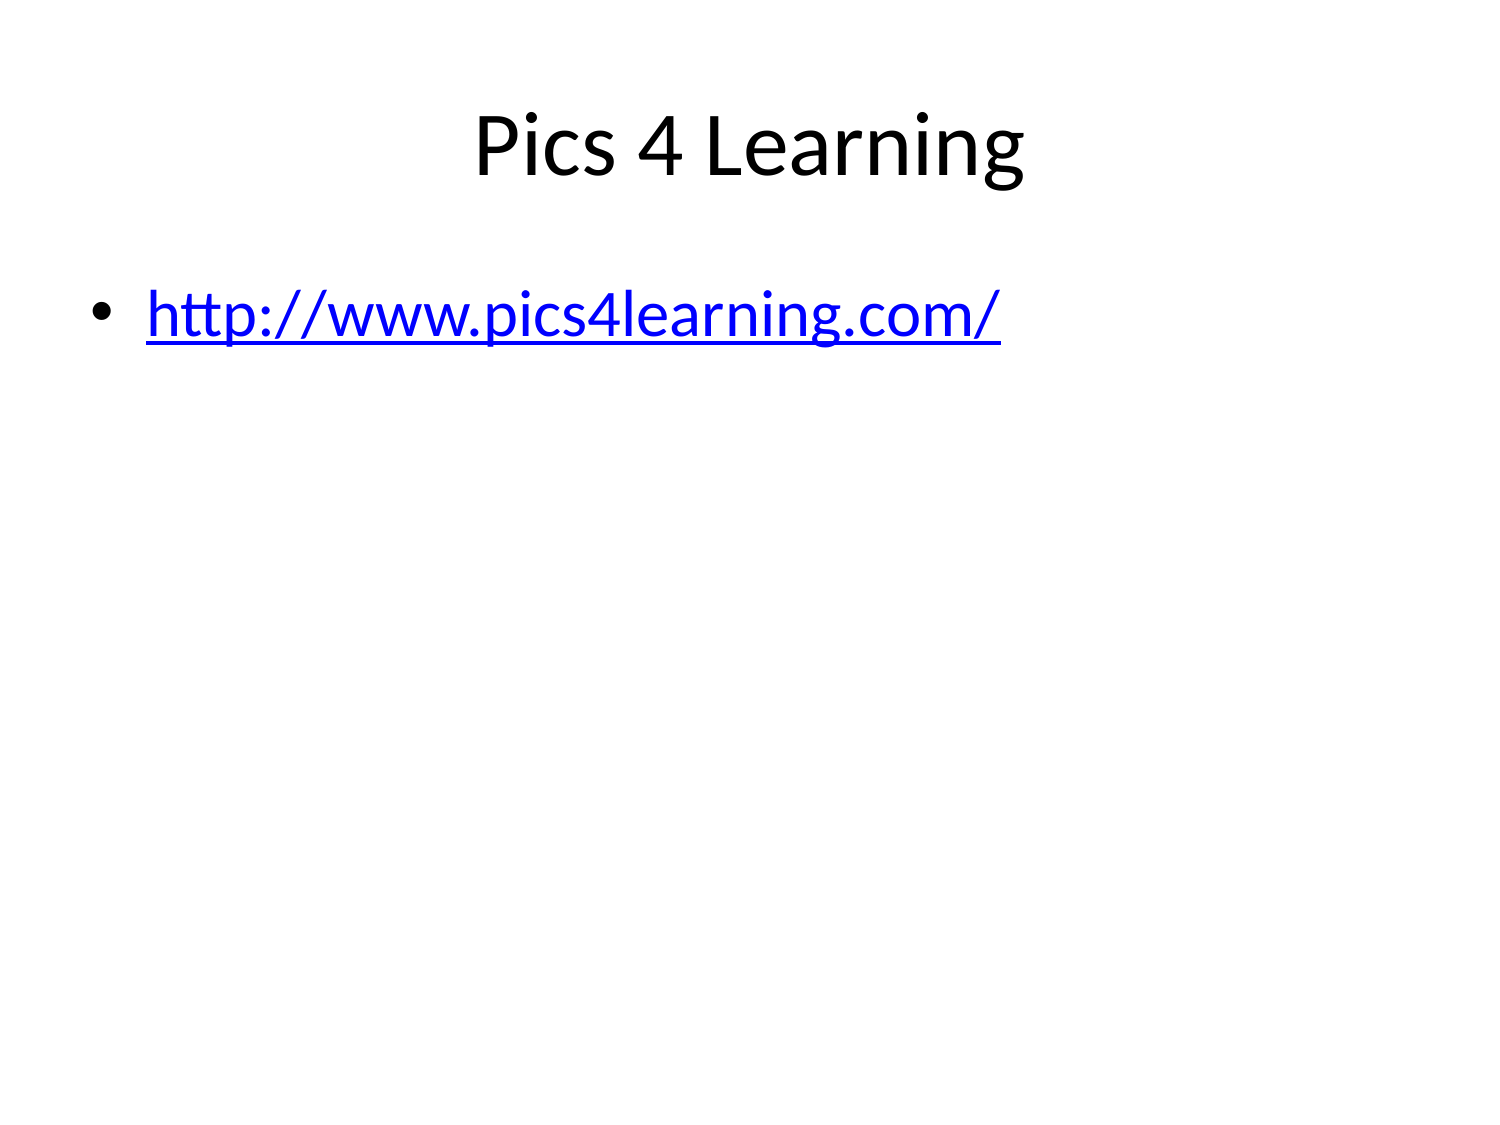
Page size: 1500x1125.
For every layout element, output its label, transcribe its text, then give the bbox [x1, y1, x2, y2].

list http://www.pics4learning.com/ [75, 262, 1425, 1005]
title Pics 4 Learning [75, 45, 1425, 233]
